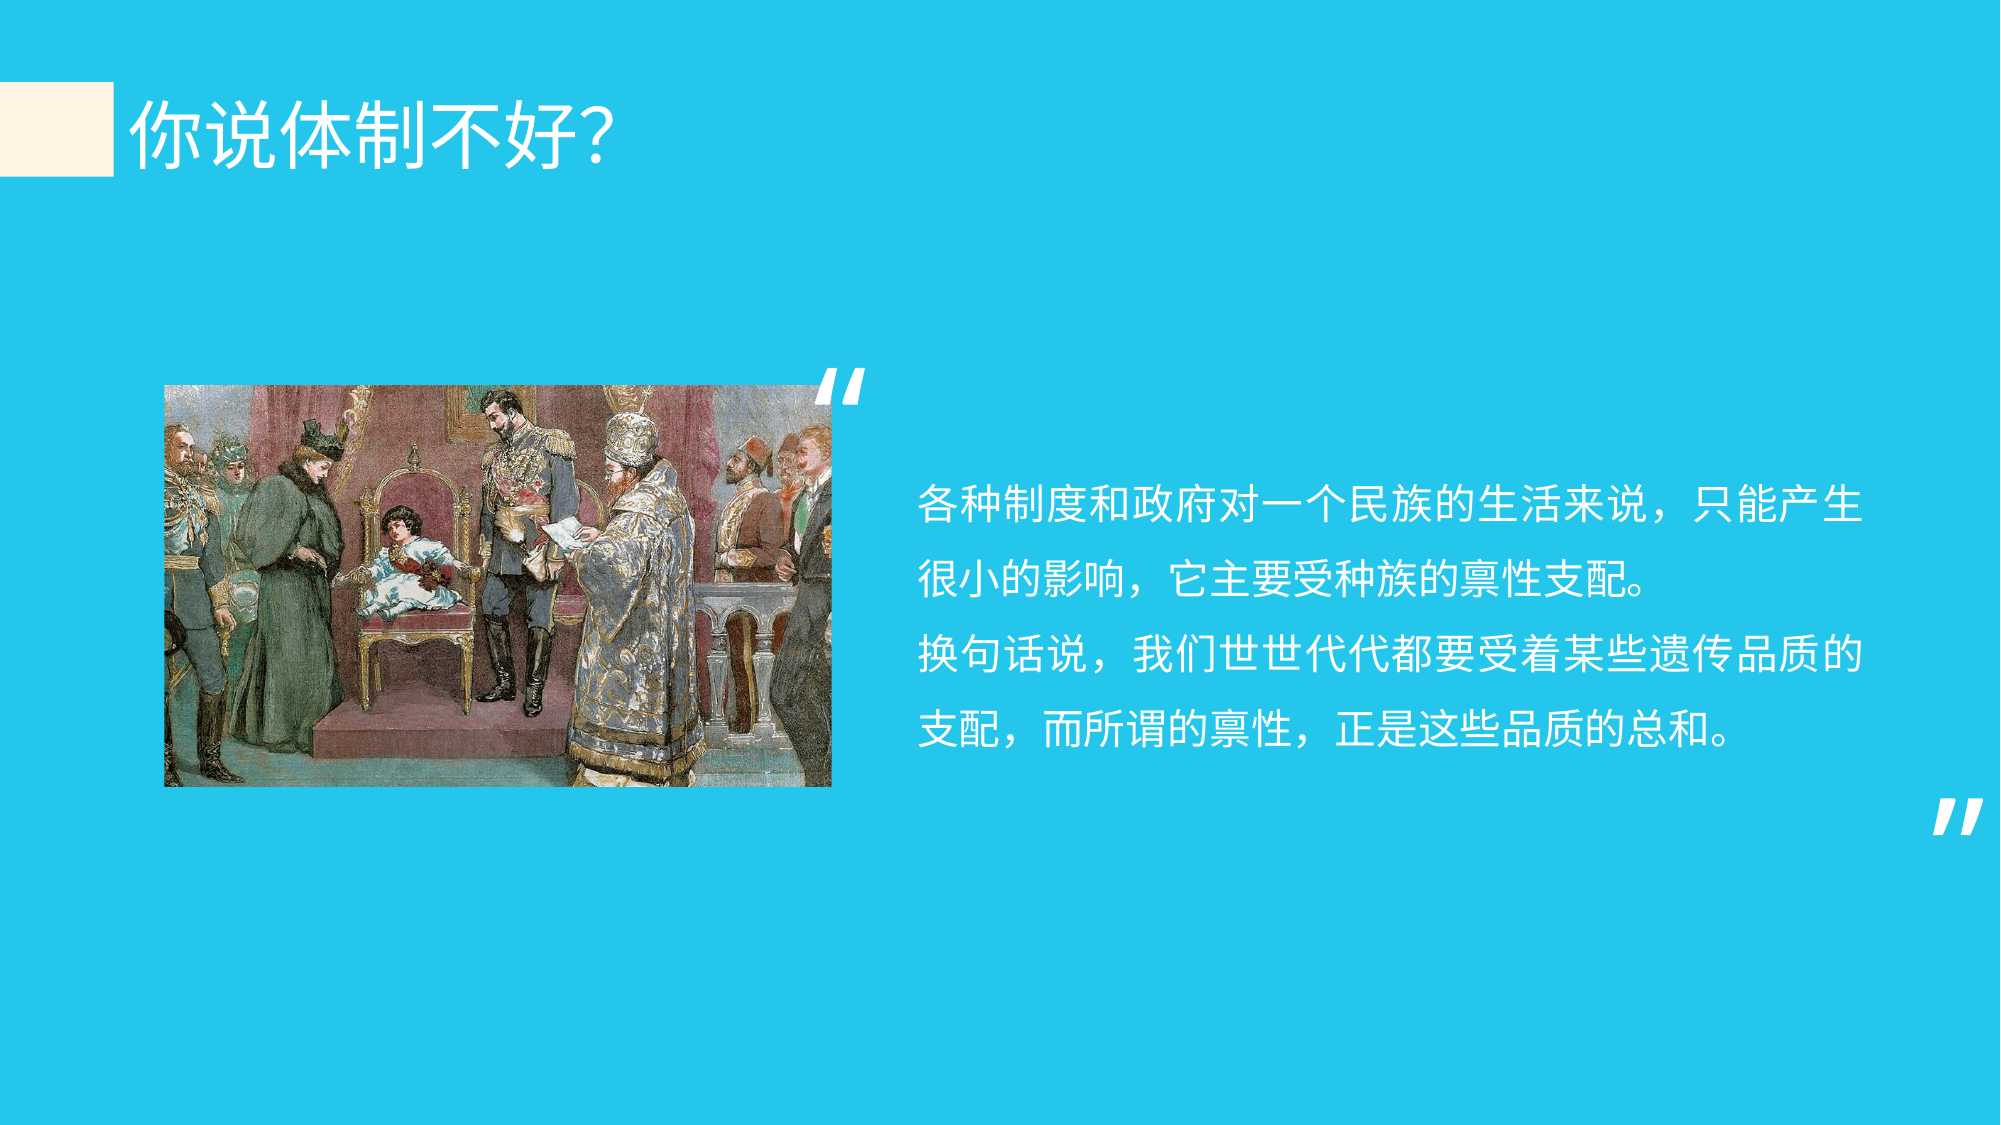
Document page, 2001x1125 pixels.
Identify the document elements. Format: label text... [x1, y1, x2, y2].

text_box “ [1793, 690, 2000, 886]
text_box “ [798, 318, 1006, 514]
text_box 各种制度和政府对一个民族的生活来说，只能产生很小的影响，它主要受种族的禀性支配。 换句话说，我们世世代代都要受着某些遗传品质的支配，而所谓的禀性，正是这些品质的总和。 [902, 445, 1879, 761]
picture [164, 385, 832, 787]
text_box [0, 81, 113, 178]
text_box 你说体制不好？ [113, 81, 1198, 187]
